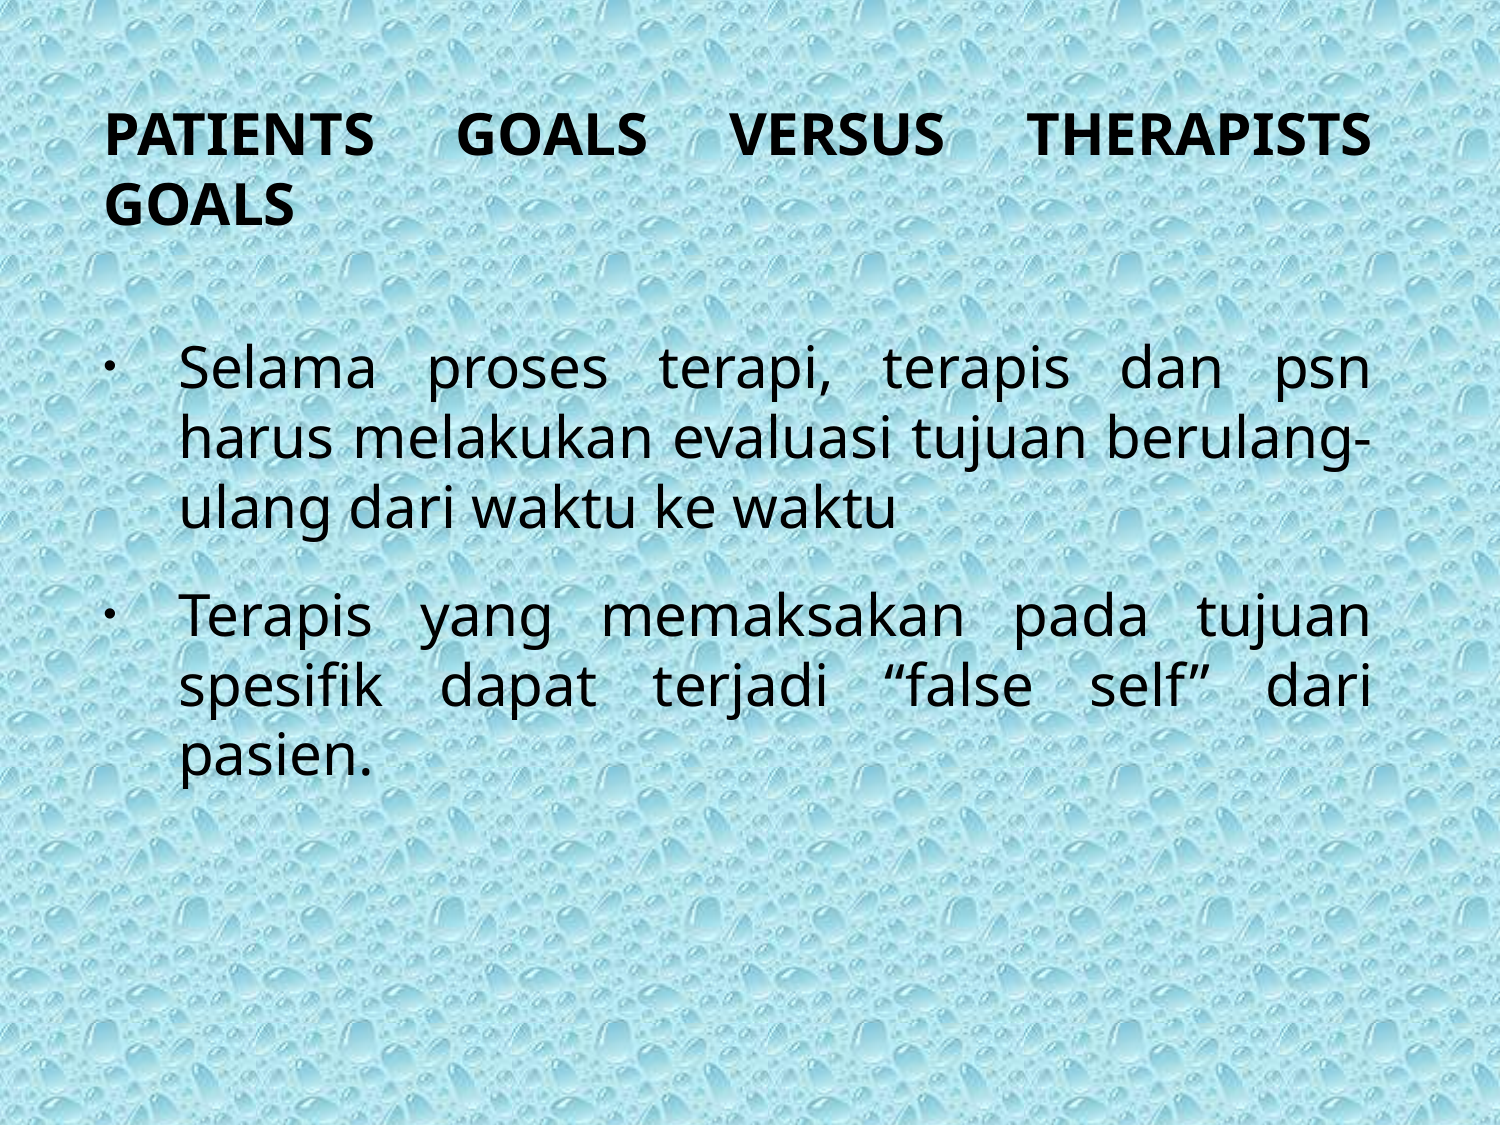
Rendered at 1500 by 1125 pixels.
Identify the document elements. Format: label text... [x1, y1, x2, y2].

picture [0, 0, 1500, 1125]
subtitle PATIENTS GOALS VERSUS THERAPISTS GOALS Selama proses terapi, terapis dan psn harus melakukan evaluasi tujuan berulang-ulang dari waktu ke waktu Terapis yang memaksakan pada tujuan spesifik dapat terjadi “false self” dari pasien. [88, 90, 1388, 1024]
